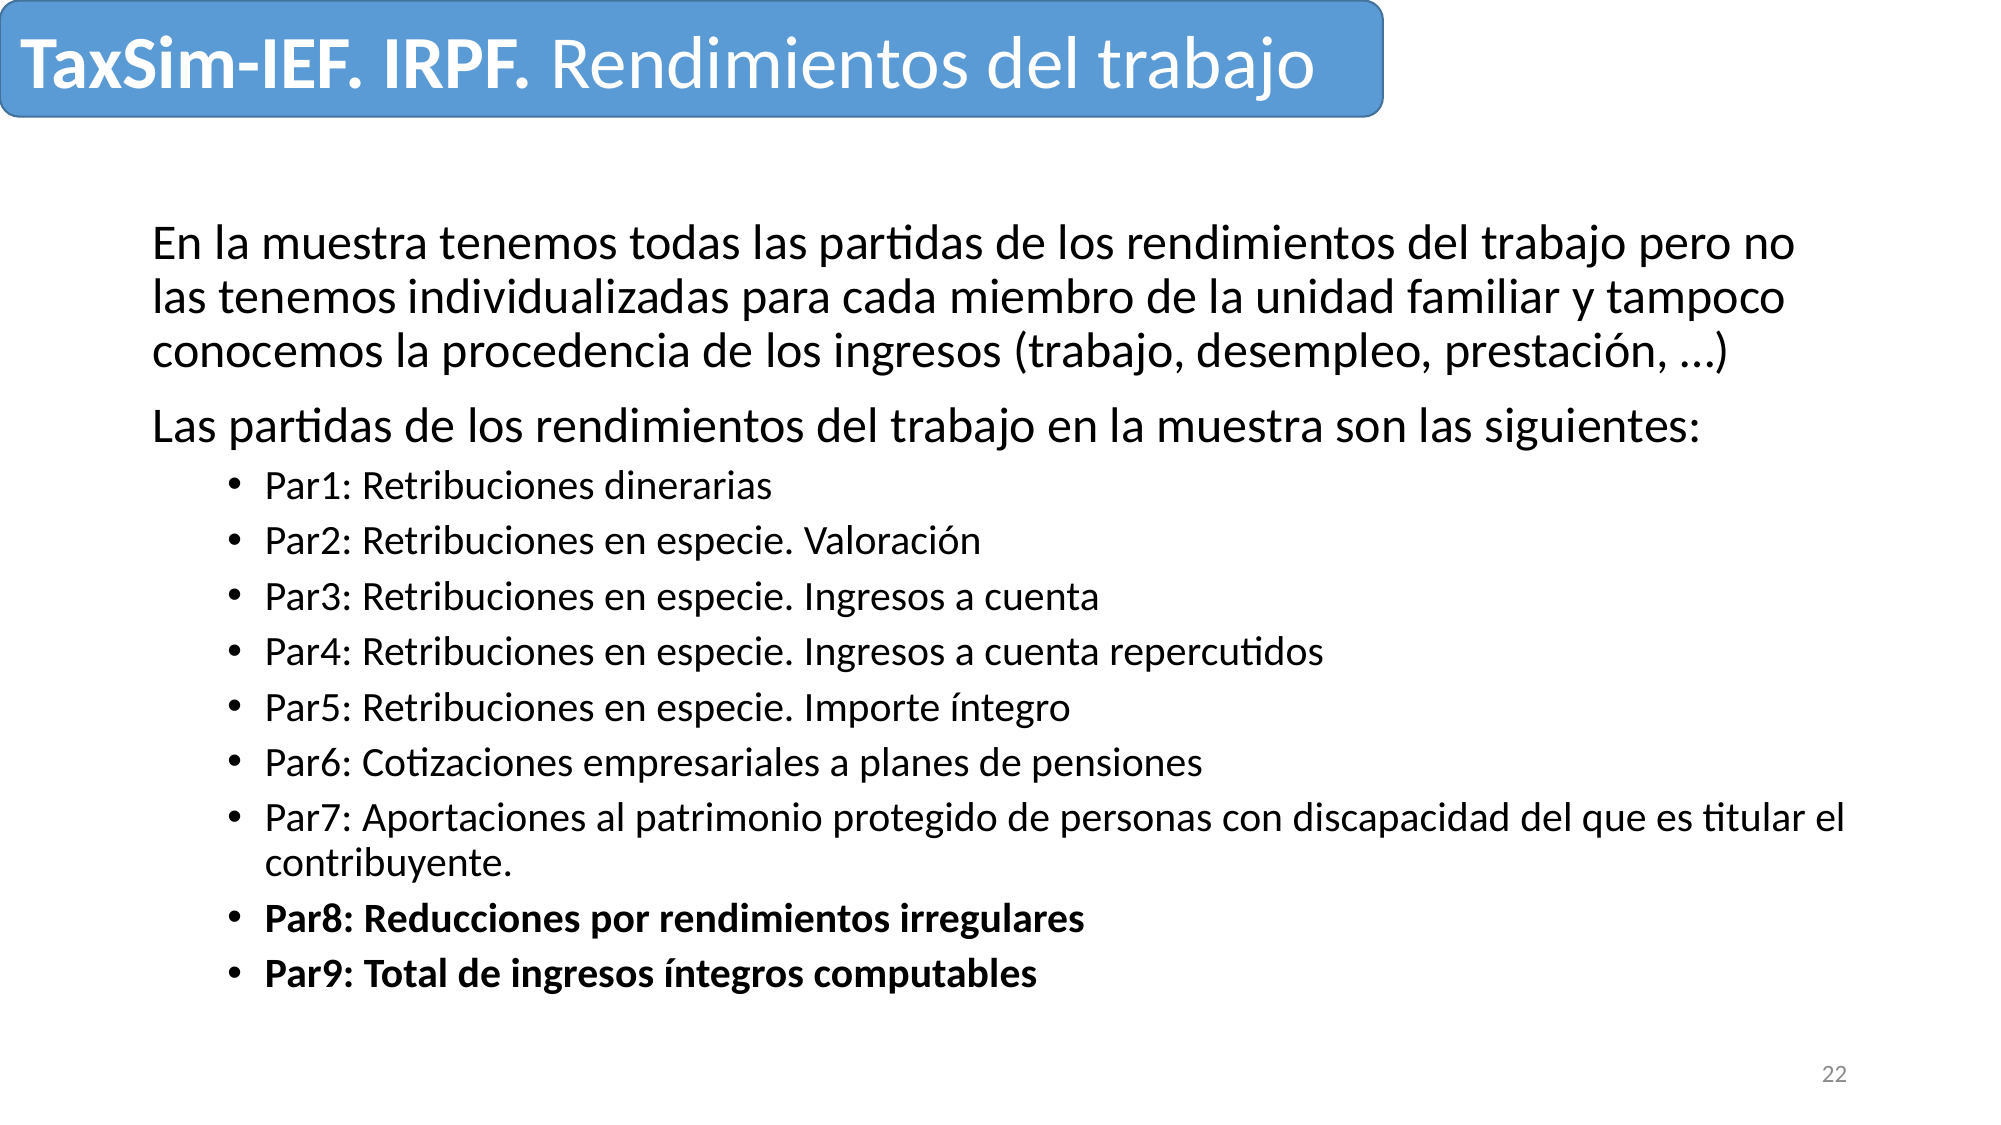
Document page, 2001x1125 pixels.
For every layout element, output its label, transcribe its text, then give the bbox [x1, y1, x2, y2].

text_box TaxSim-IEF. IRPF. Rendimientos del trabajo [0, 0, 1384, 118]
list En la muestra tenemos todas las partidas de los rendimientos del trabajo pero no las tenemos individualizadas para cada miembro de la unidad familiar y tampoco conocemos la procedencia de los ingresos (trabajo, desempleo, prestación, …) Las partidas de los rendimientos del trabajo en la muestra son las siguientes: Par1: Retribuciones dinerarias Par2: Retribuciones en especie. Valoración Par3: Retribuciones en especie. Ingresos a cuenta Par4: Retribuciones en especie. Ingresos a cuenta repercutidos Par5: Retribuciones en especie. Importe íntegro Par6: Cotizaciones empresariales a planes de pensiones Par7: Aportaciones al patrimonio protegido de personas con discapacidad del que es titular el contribuyente. Par8: Reducciones por rendimientos irregulares Par9: Total de ingresos íntegros computables [137, 208, 1863, 1043]
slide_number 22 [1412, 1043, 1863, 1103]
